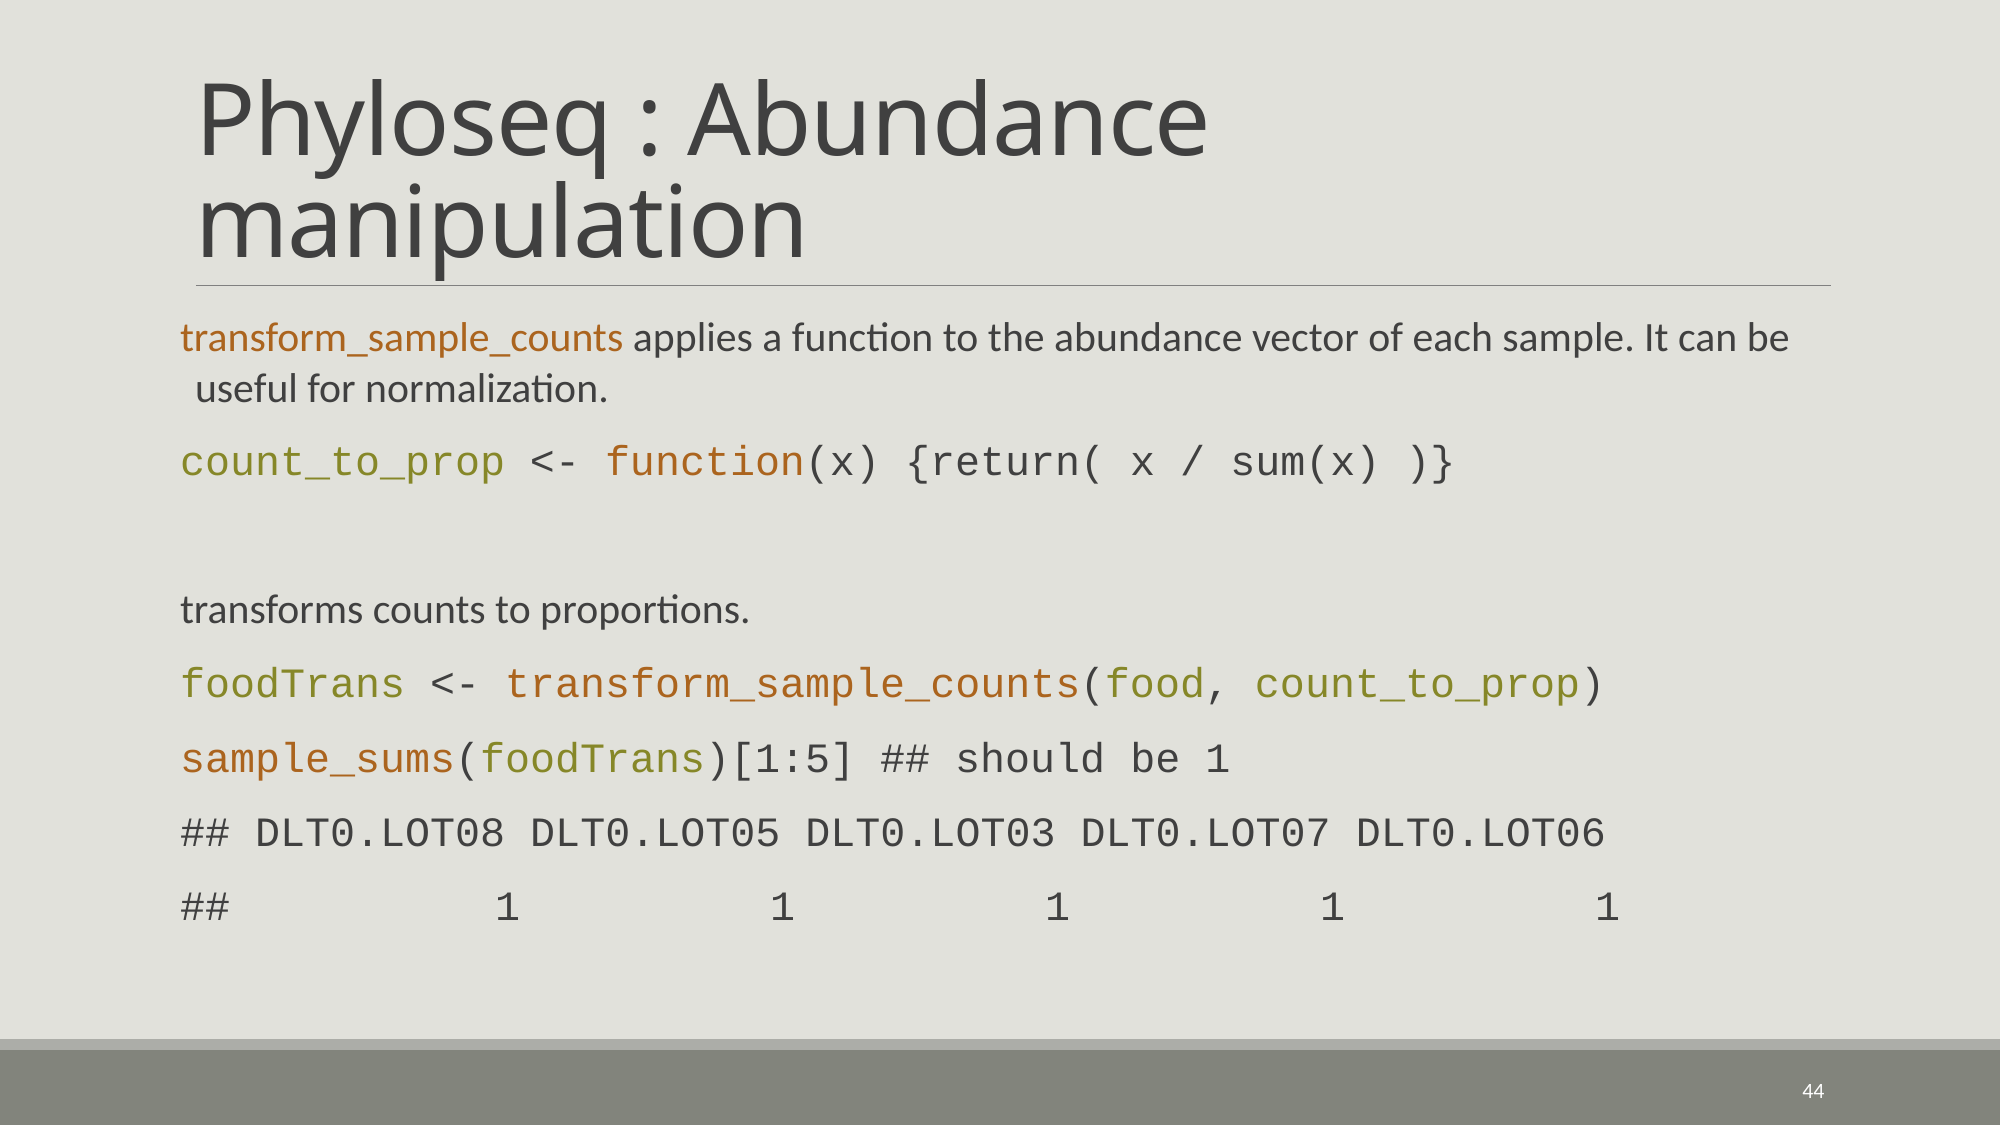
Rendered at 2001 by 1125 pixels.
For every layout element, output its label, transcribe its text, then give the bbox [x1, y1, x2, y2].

list transform_sample_counts applies a function to the abundance vector of each sample. It can be useful for normalization. count_to_prop <- function(x) {return( x / sum(x) )} transforms counts to proportions. foodTrans <- transform_sample_counts(food, count_to_prop) sample_sums(foodTrans)[1:5] ## should be 1 ## DLT0.LOT08 DLT0.LOT05 DLT0.LOT03 DLT0.LOT07 DLT0.LOT06 ## 1 1 1 1 1 [180, 302, 1830, 963]
title Phyloseq : Abundance manipulation [180, 47, 1830, 285]
slide_number 44 [1624, 1059, 1840, 1120]
